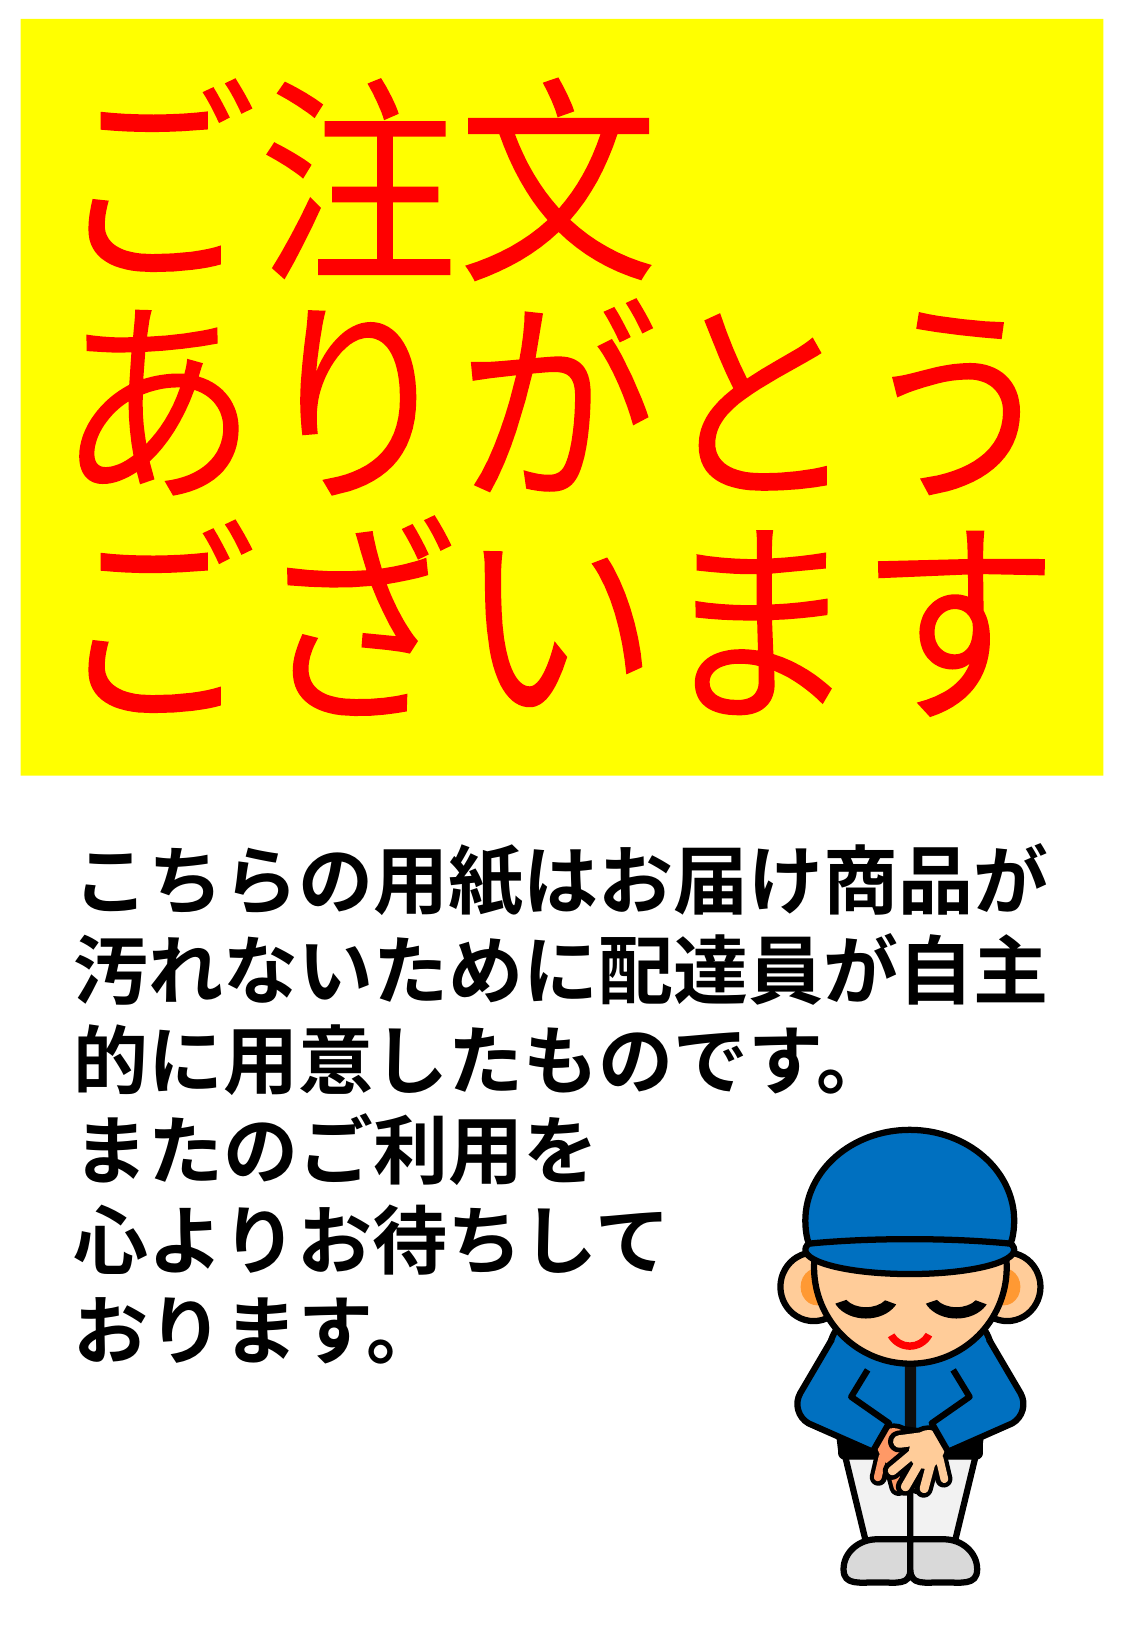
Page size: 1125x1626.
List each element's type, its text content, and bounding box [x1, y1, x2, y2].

text_box [19, 17, 1106, 778]
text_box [780, 1129, 1041, 1583]
text_box こちらの用紙はお届け商品が汚れないために配達員が自主的に用意したものです。 またのご利用を 心よりお待ちして おります。 [59, 825, 1065, 1381]
